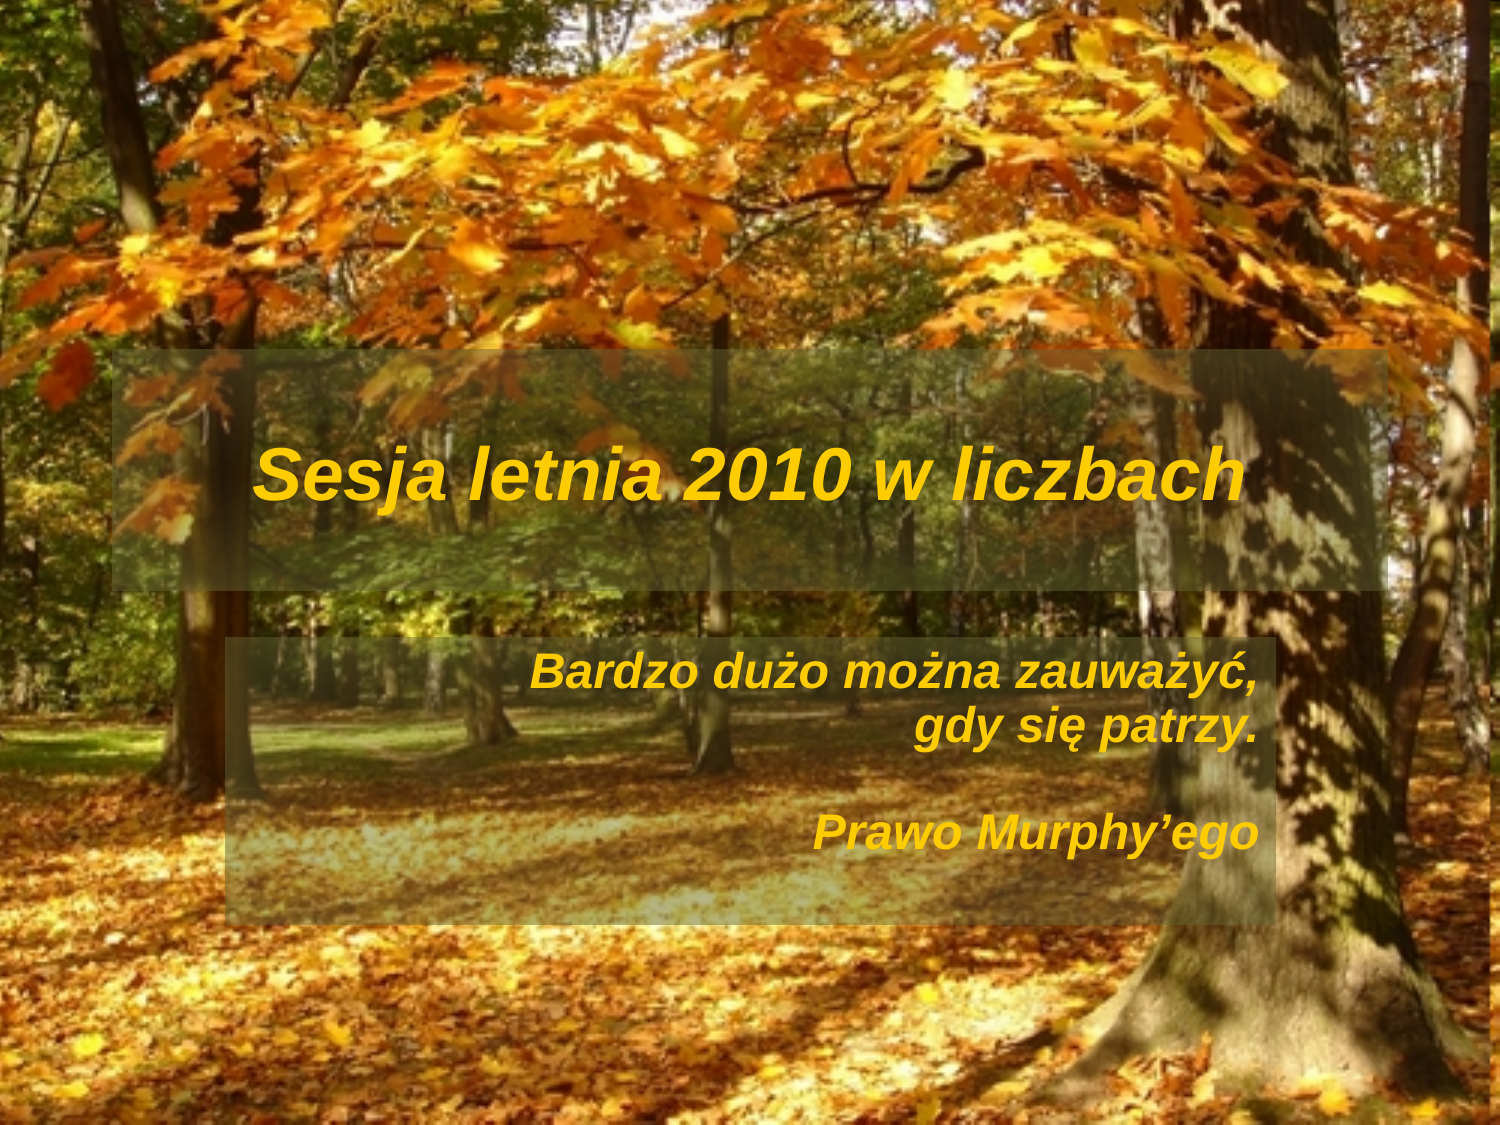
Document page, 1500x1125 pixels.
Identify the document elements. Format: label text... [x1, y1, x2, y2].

picture [0, 0, 1500, 1125]
subtitle Bardzo dużo można zauważyć, gdy się patrzy. Prawo Murphy’ego [224, 637, 1276, 926]
title Sesja letnia 2010 w liczbach [112, 349, 1388, 591]
